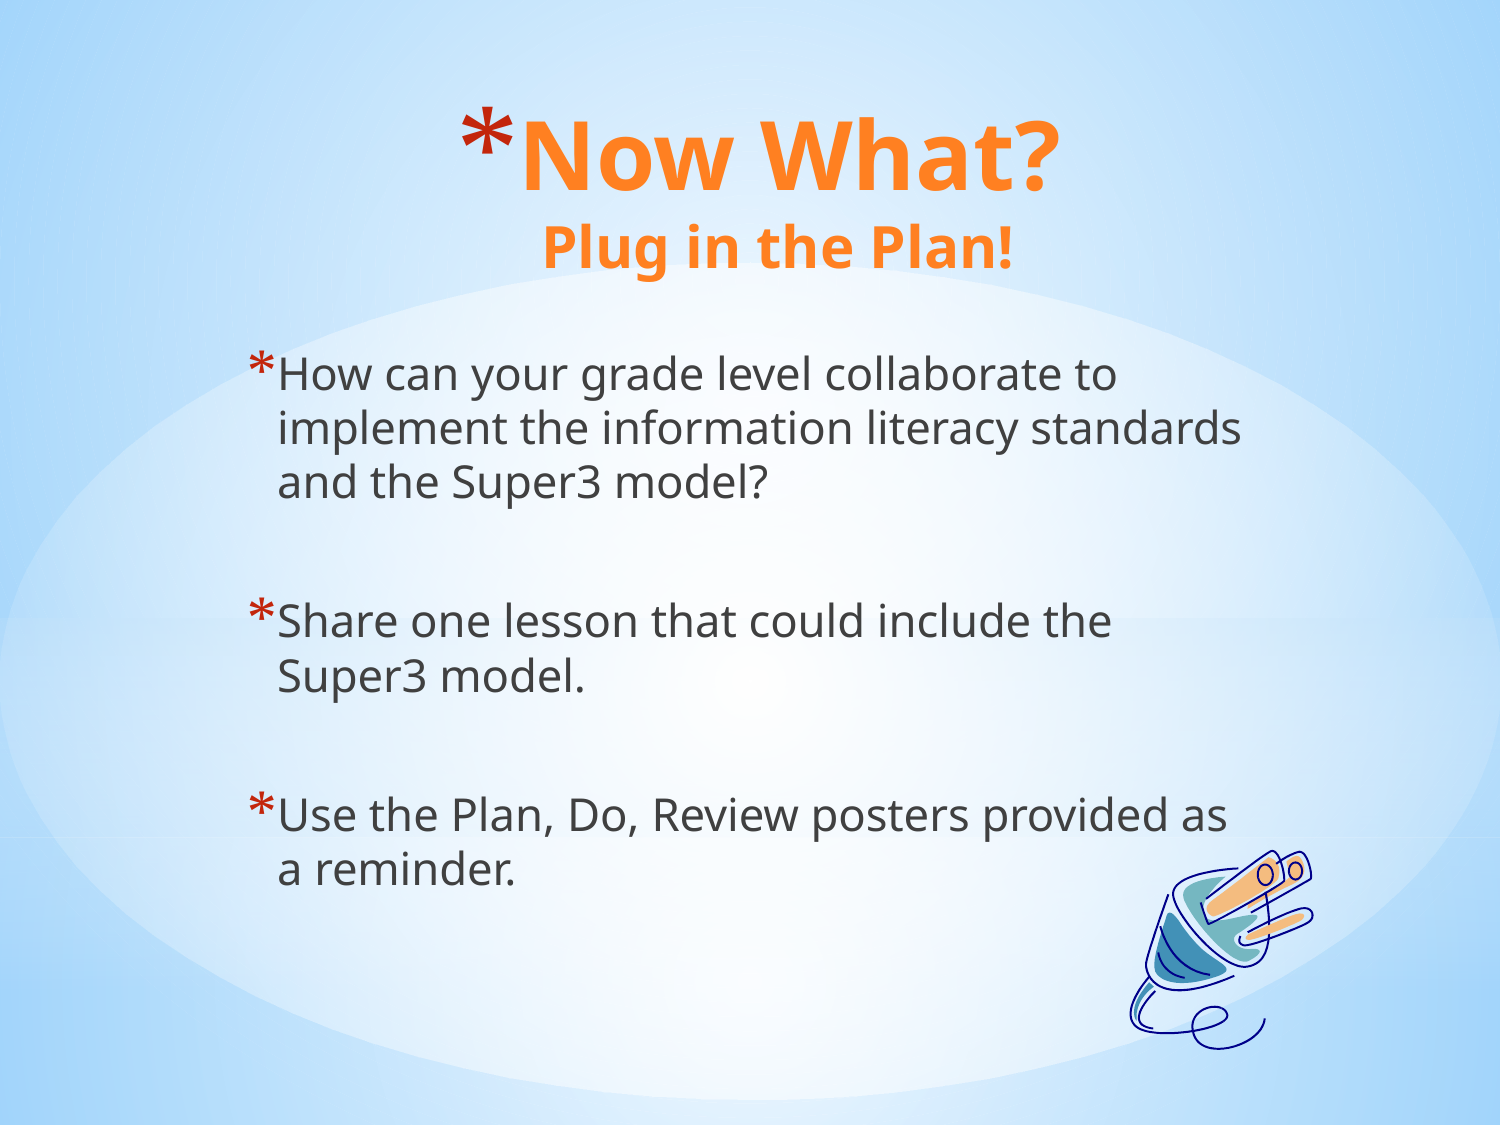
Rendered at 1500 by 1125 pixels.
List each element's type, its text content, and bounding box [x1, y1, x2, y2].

picture [1129, 849, 1314, 1051]
title Now What? Plug in the Plan! [225, 87, 1294, 275]
list How can your grade level collaborate to implement the information literacy standards and the Super3 model? Share one lesson that could include the Super3 model. Use the Plan, Do, Review posters provided as a reminder. [225, 337, 1275, 908]
